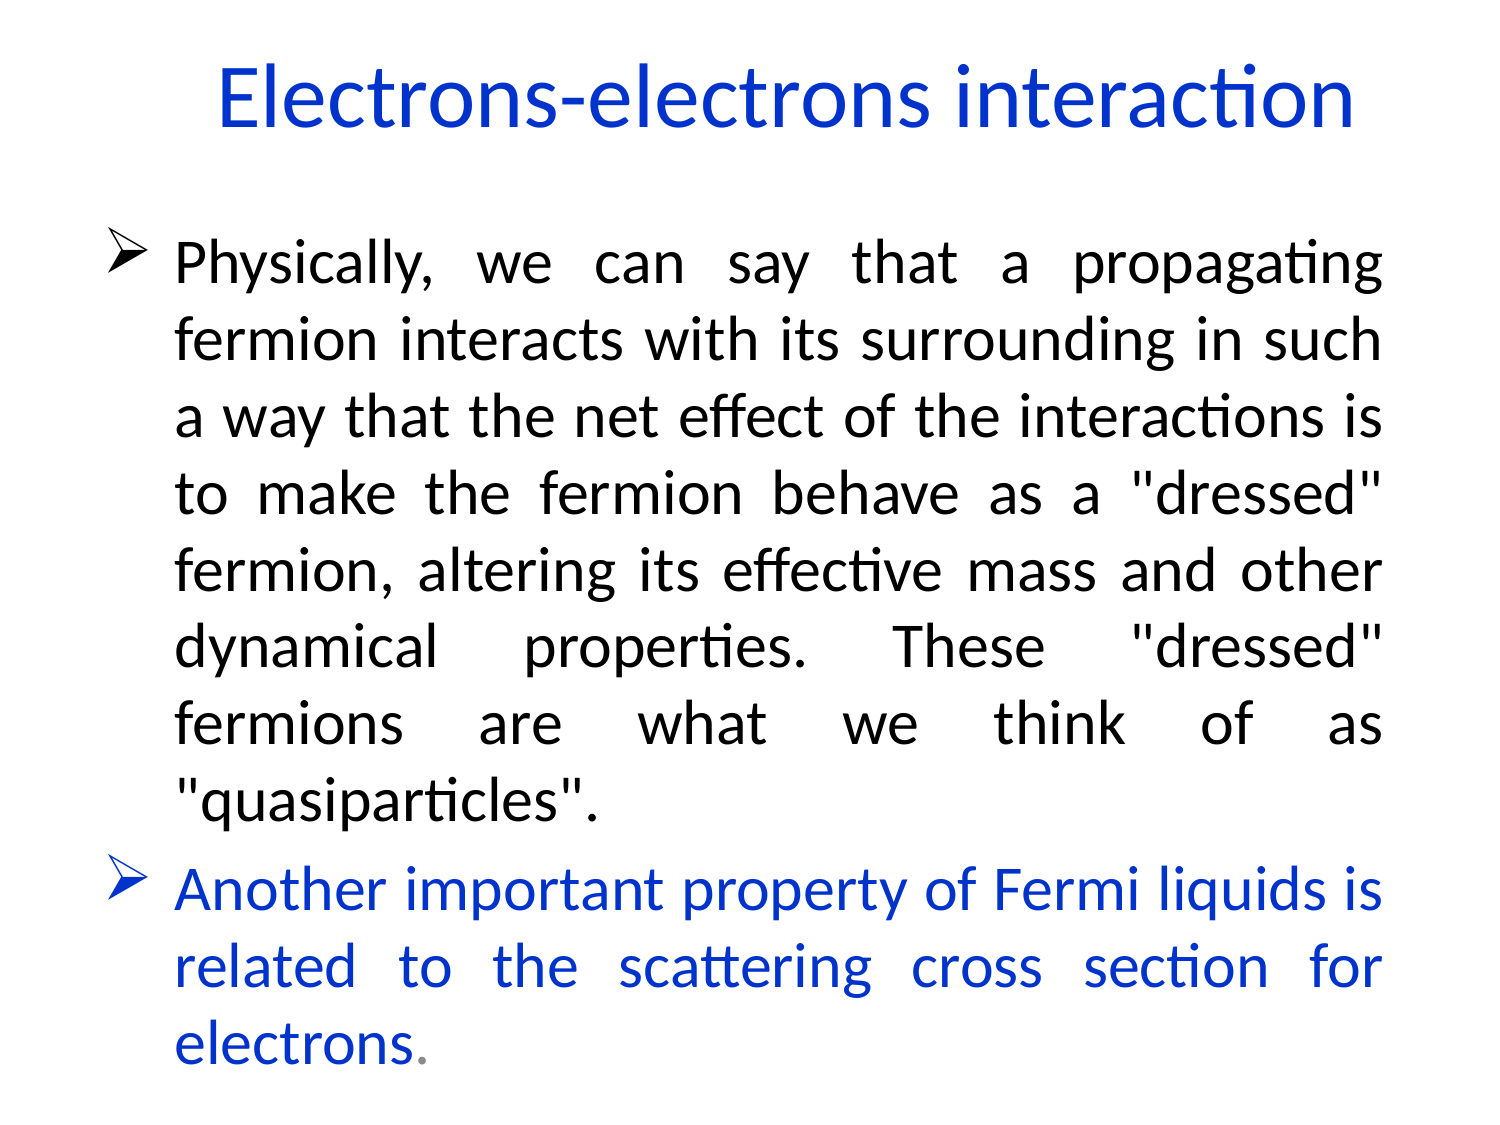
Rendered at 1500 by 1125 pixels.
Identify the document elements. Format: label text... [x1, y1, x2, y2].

subtitle Physically, we can say that a propagating fermion interacts with its surrounding in such a way that the net effect of the interactions is to make the fermion behave as a "dressed" fermion, altering its effective mass and other dynamical properties. These "dressed" fermions are what we think of as "quasiparticles". Another important property of Fermi liquids is related to the scattering cross section for electrons. [87, 212, 1400, 1088]
title Electrons-electrons interaction [150, 6, 1425, 175]
